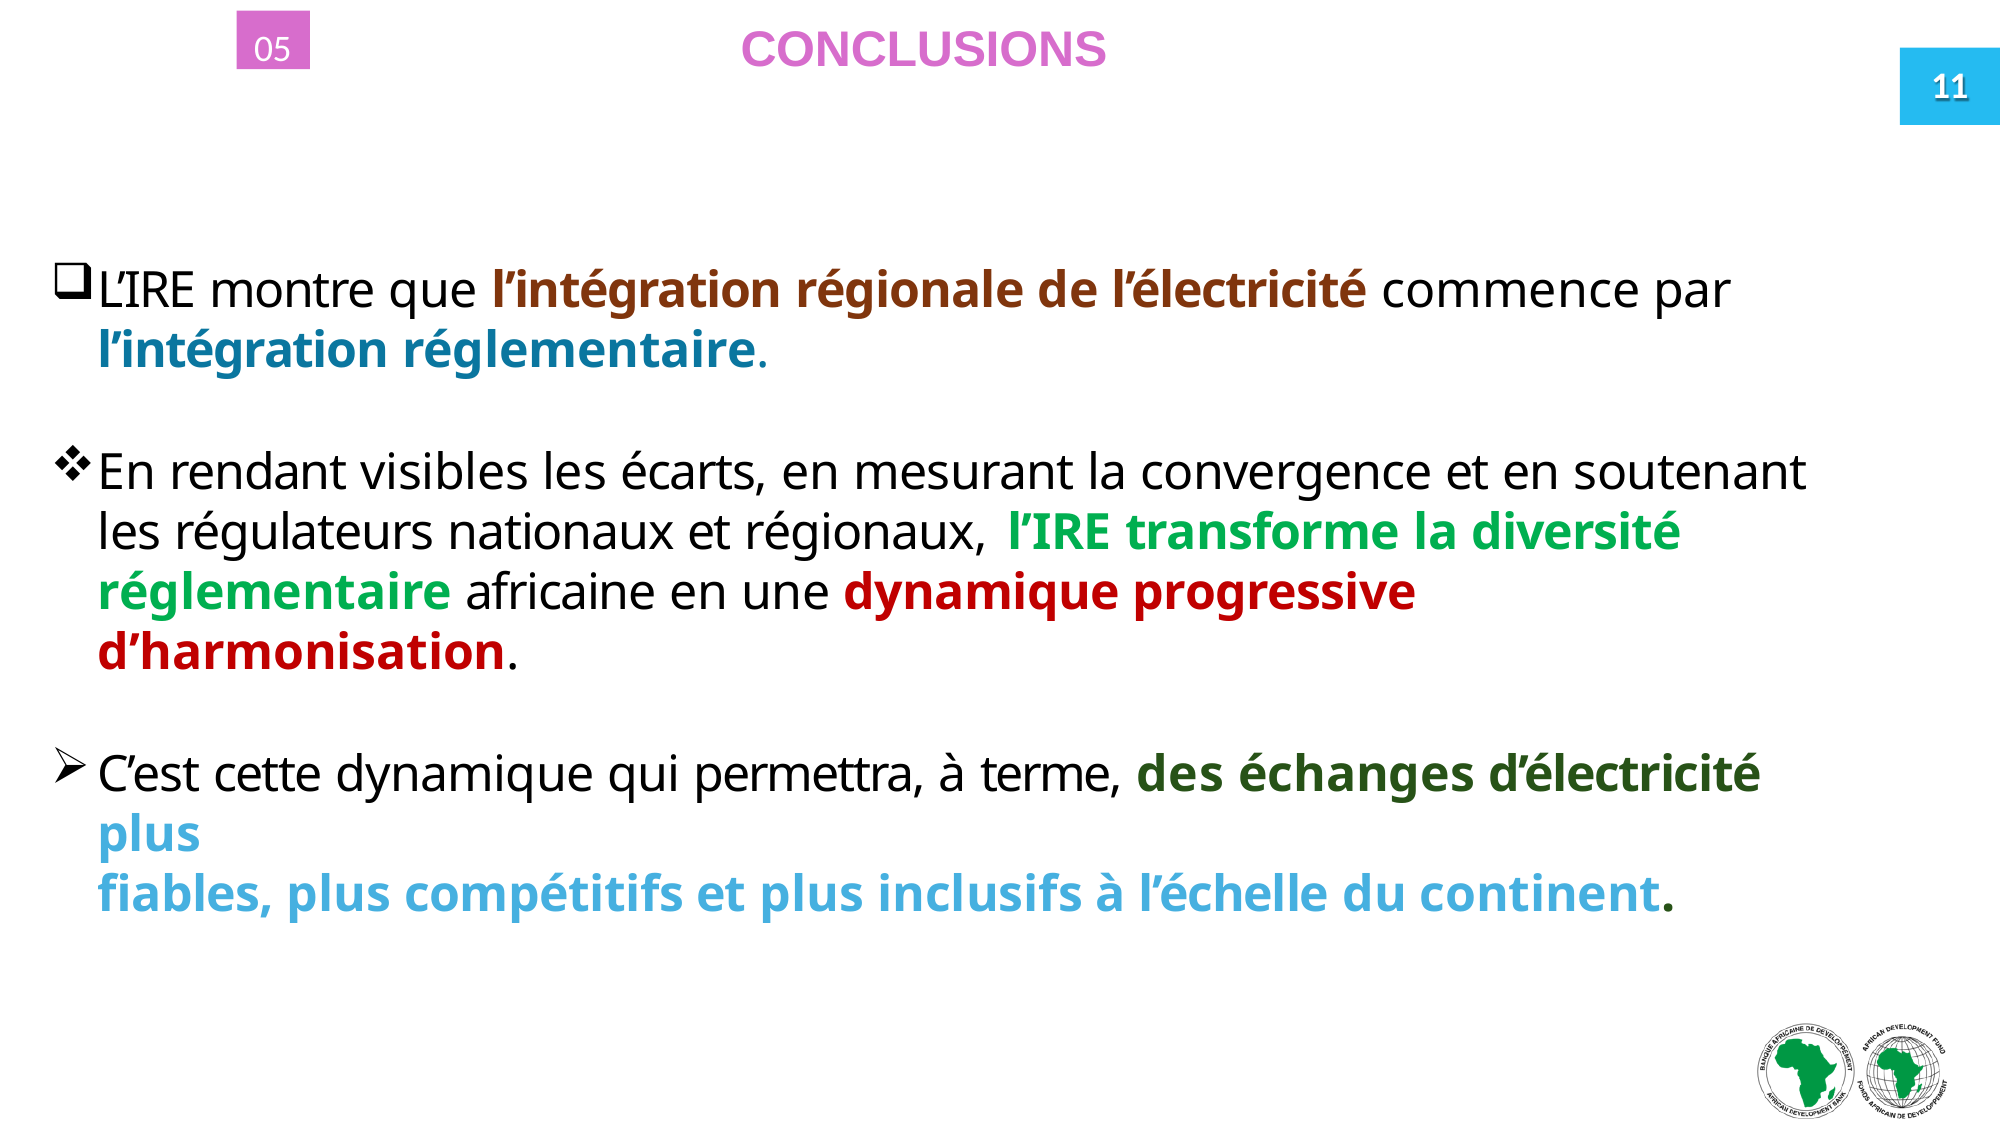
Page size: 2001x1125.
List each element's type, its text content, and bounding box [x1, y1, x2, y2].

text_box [1899, 47, 2000, 136]
text_box 05 [236, 10, 310, 70]
picture [1757, 1022, 1947, 1120]
title CONCLUSIONS [416, 14, 1584, 205]
list L’IRE montre que l’intégration régionale de l’électricité commence par l’intégration réglementaire. En rendant visibles les écarts, en mesurant la convergence et en soutenant les régulateurs nationaux et régionaux, l’IRE transforme la diversité réglementaire africaine en une dynamique progressive d’harmonisation. C’est cette dynamique qui permettra, à terme, des échanges d’électricité plus fiables, plus compétitifs et plus inclusifs à l’échelle du continent. [48, 255, 1833, 922]
